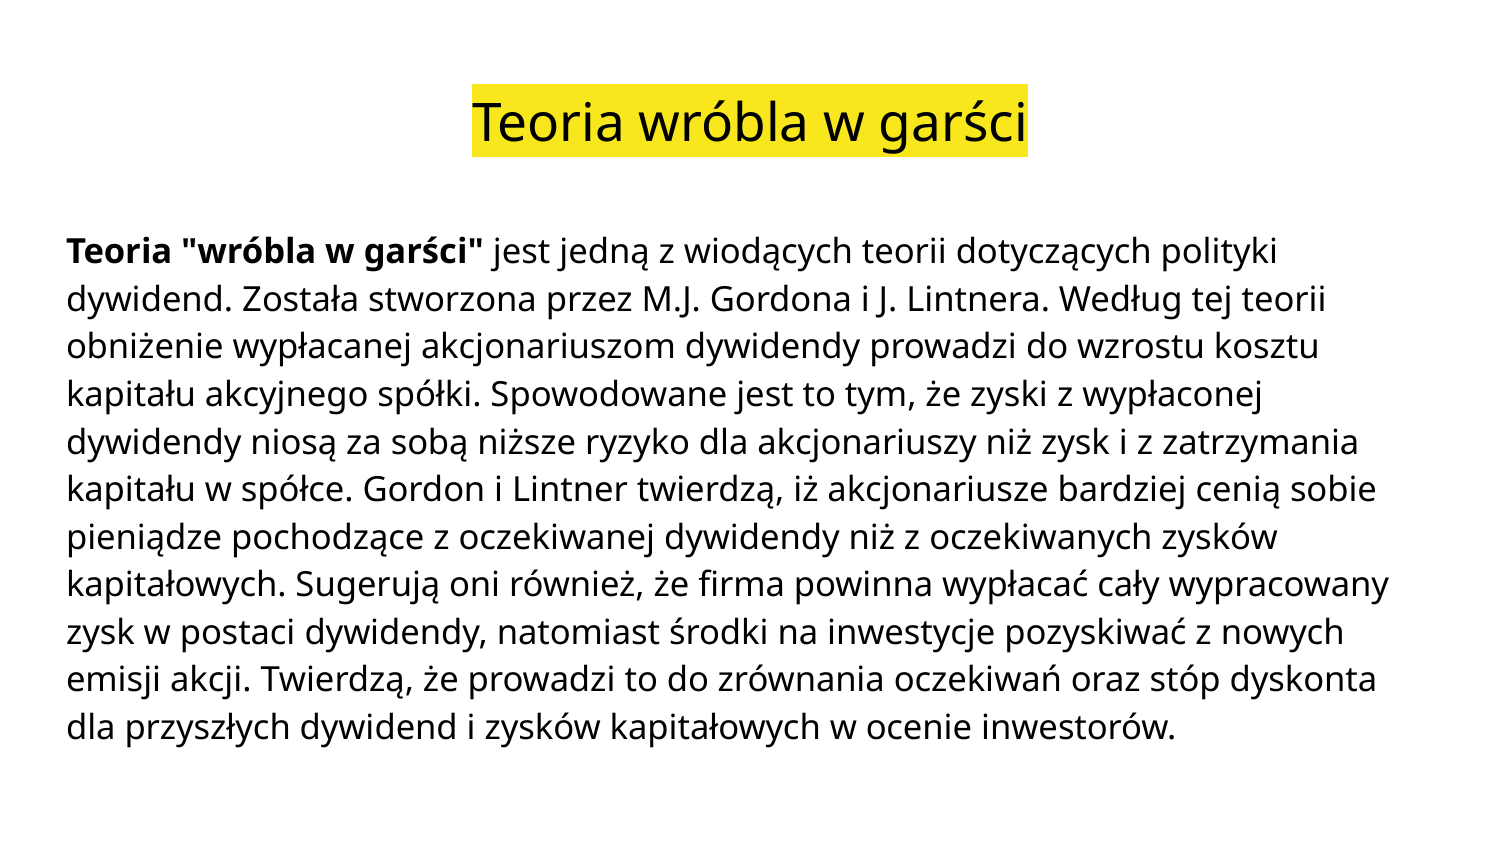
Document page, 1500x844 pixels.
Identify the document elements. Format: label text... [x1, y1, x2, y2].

list Teoria "wróbla w garści" jest jedną z wiodących teorii dotyczących polityki dywidend. Została stworzona przez M.J. Gordona i J. Lintnera. Według tej teorii obniżenie wypłacanej akcjonariuszom dywidendy prowadzi do wzrostu kosztu kapitału akcyjnego spółki. Spowodowane jest to tym, że zyski z wypłaconej dywidendy niosą za sobą niższe ryzyko dla akcjonariuszy niż zysk i z zatrzymania kapitału w spółce. Gordon i Lintner twierdzą, iż akcjonariusze bardziej cenią sobie pieniądze pochodzące z oczekiwanej dywidendy niż z oczekiwanych zysków kapitałowych. Sugerują oni również, że firma powinna wypłacać cały wypracowany zysk w postaci dywidendy, natomiast środki na inwestycje pozyskiwać z nowych emisji akcji. Twierdzą, że prowadzi to do zrównania oczekiwań oraz stóp dyskonta dla przyszłych dywidend i zysków kapitałowych w ocenie inwestorów. [51, 208, 1449, 815]
title Teoria wróbla w garści [51, 72, 1449, 167]
